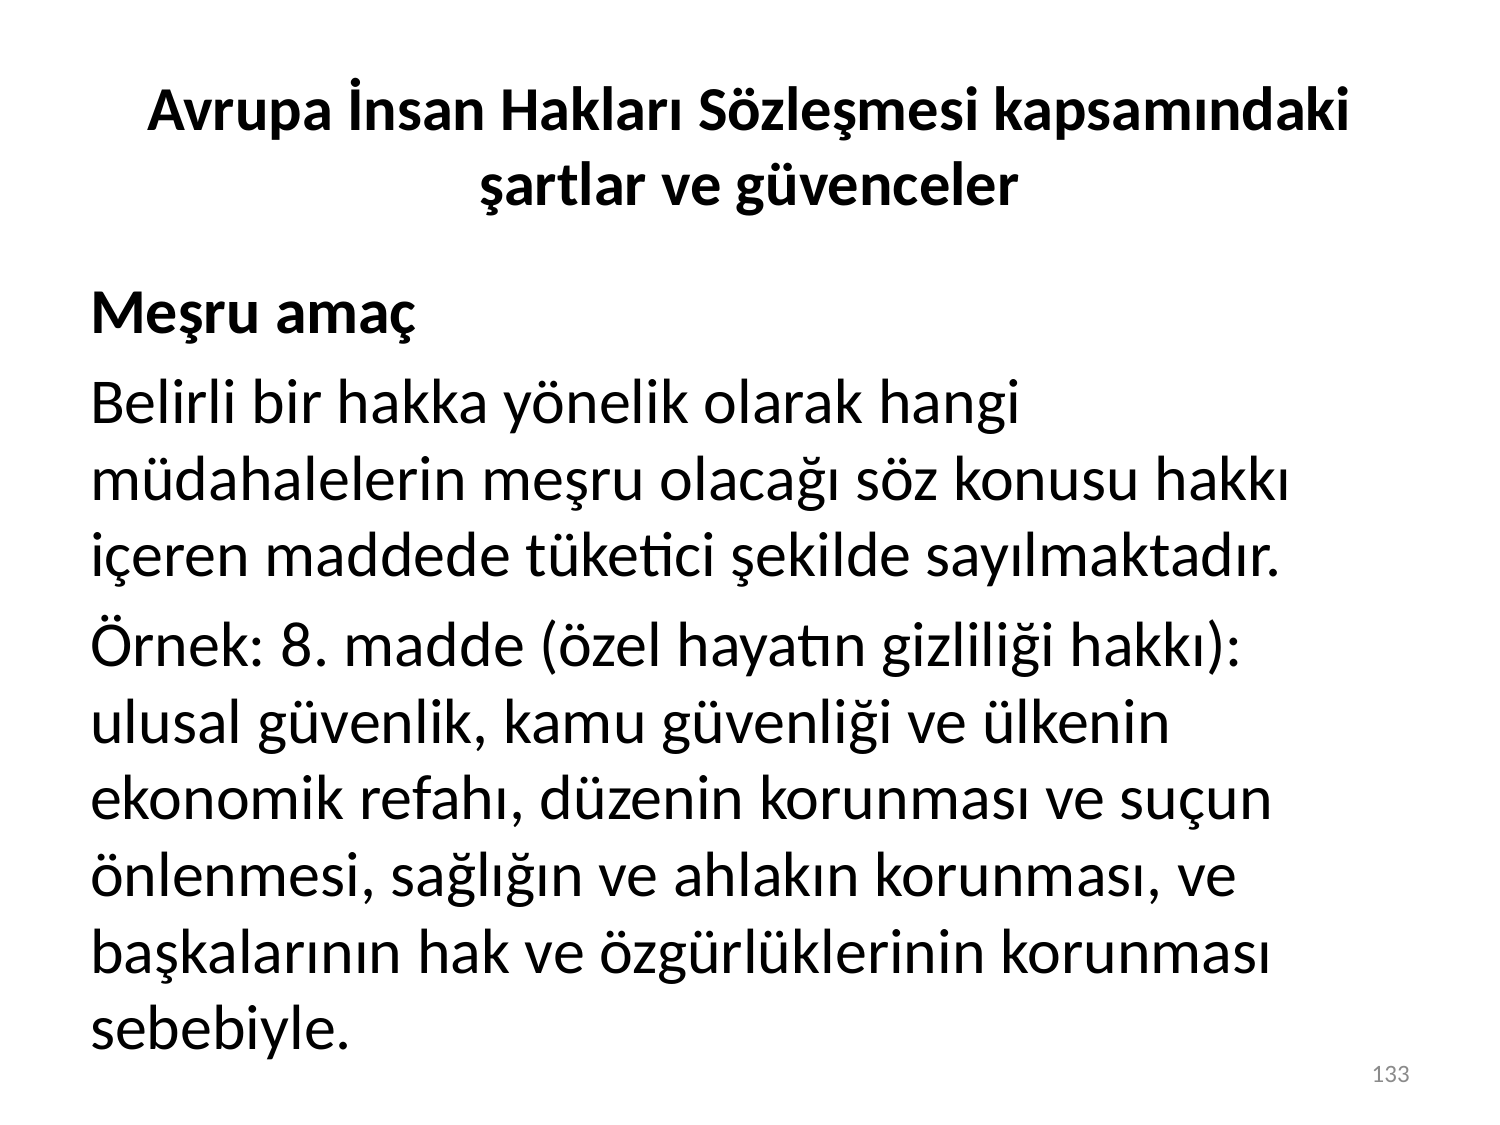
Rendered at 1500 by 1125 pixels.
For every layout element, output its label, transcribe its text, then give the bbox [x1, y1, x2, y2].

list Meşru amaç Belirli bir hakka yönelik olarak hangi müdahalelerin meşru olacağı söz konusu hakkı içeren maddede tüketici şekilde sayılmaktadır. Örnek: 8. madde (özel hayatın gizliliği hakkı): ulusal güvenlik, kamu güvenliği ve ülkenin ekonomik refahı, düzenin korunması ve suçun önlenmesi, sağlığın ve ahlakın korunması, ve başkalarının hak ve özgürlüklerinin korunması sebebiyle. [74, 262, 1426, 1088]
title Avrupa İnsan Hakları Sözleşmesi kapsamındaki şartlar ve güvenceler [74, 44, 1426, 241]
slide_number 133 [1074, 1042, 1425, 1103]
